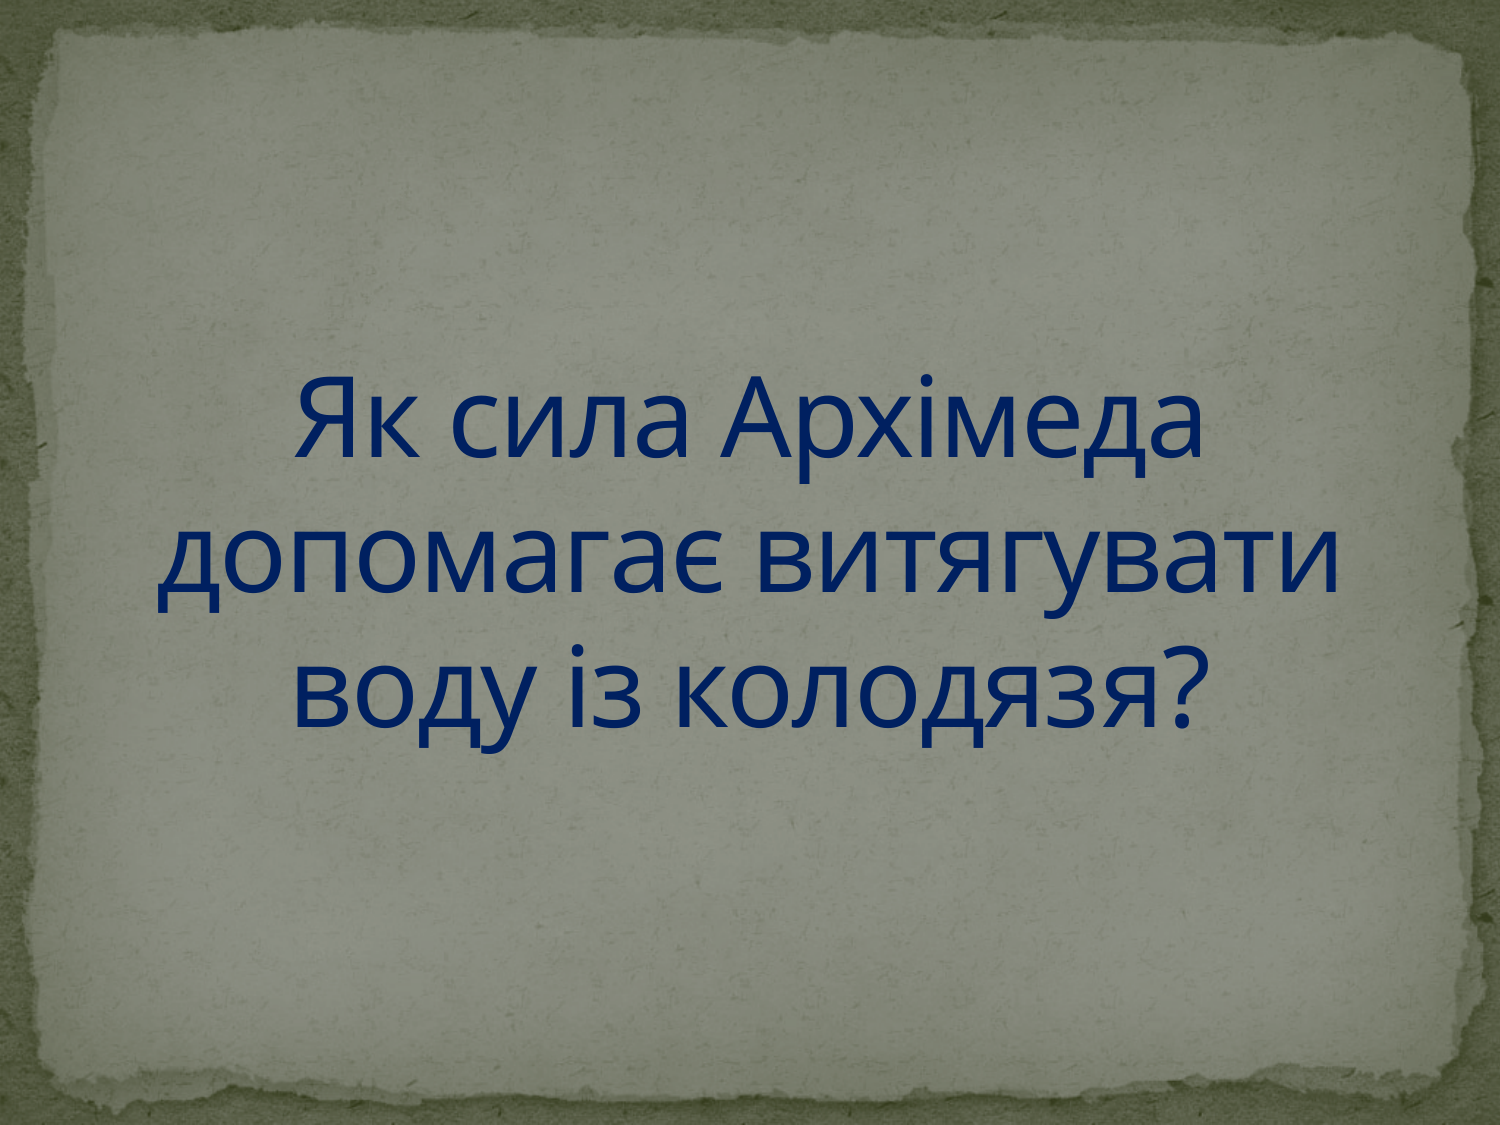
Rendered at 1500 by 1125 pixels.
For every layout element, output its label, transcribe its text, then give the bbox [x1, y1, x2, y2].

title Як сила Архімеда допомагає витягувати воду із колодязя? [74, 692, 1425, 893]
